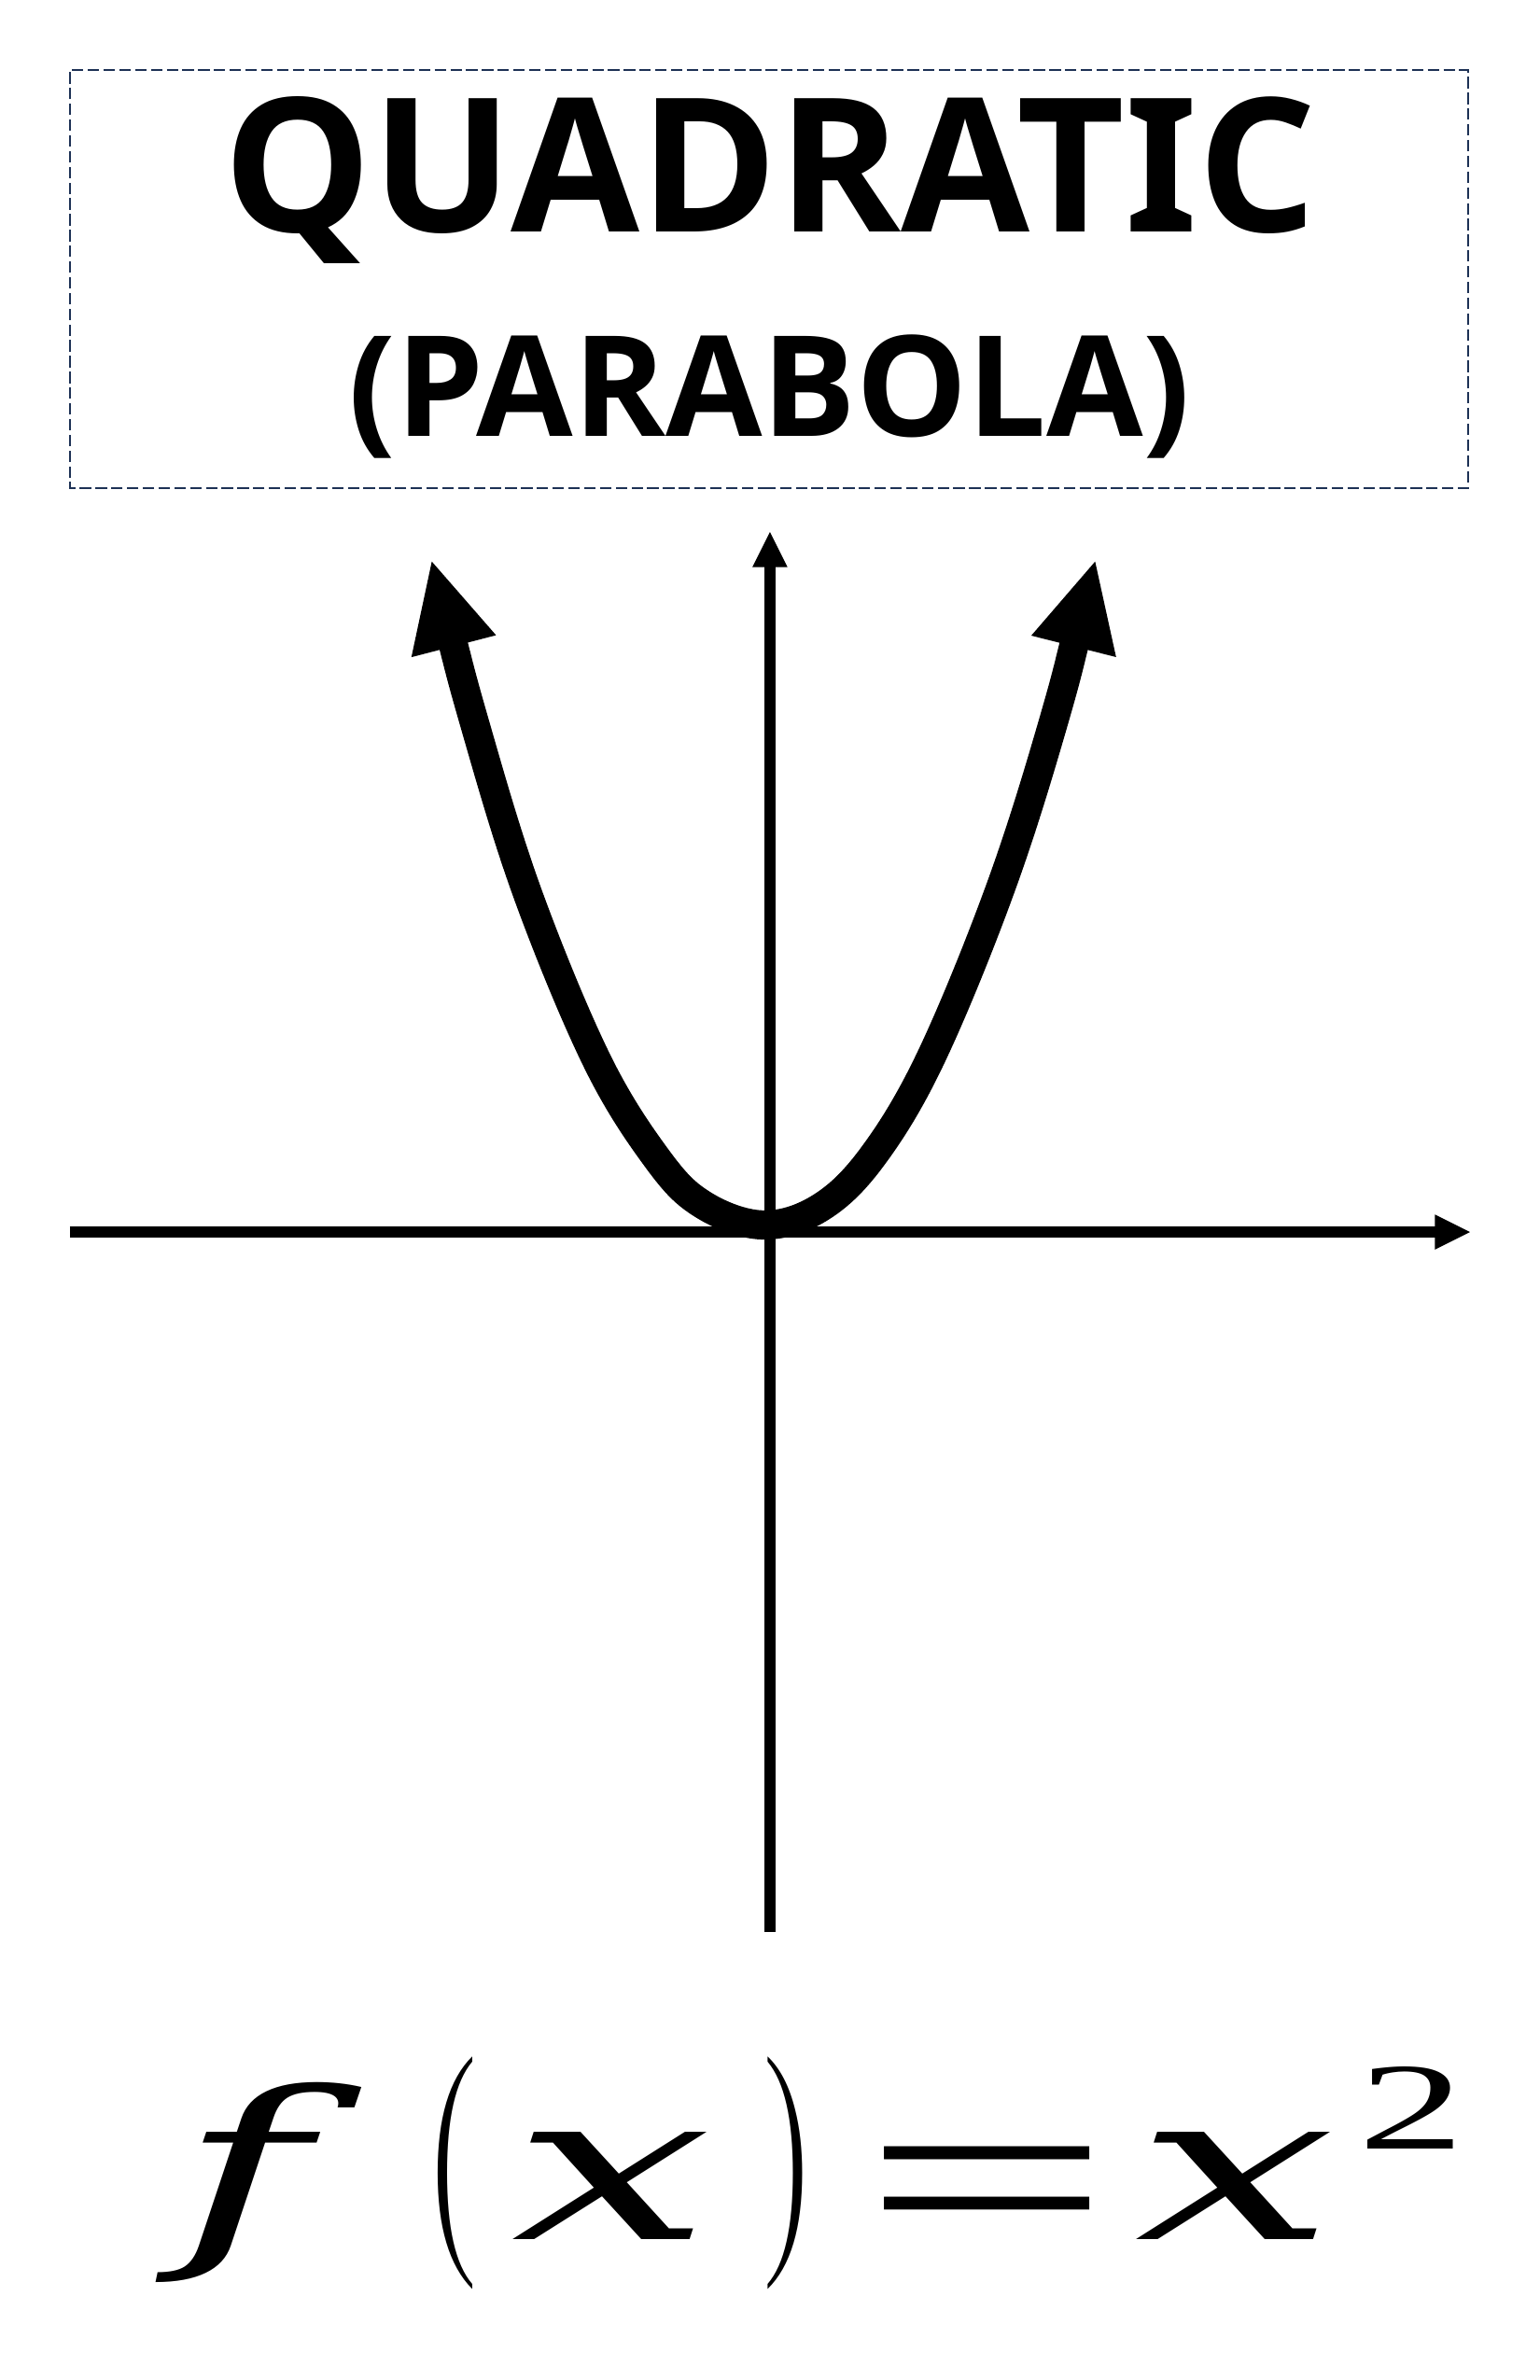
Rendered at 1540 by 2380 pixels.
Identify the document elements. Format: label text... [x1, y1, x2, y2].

text_box QUADRATIC (PARABOLA) [69, 42, 1470, 497]
text_box [771, 561, 1099, 1225]
text_box [69, 69, 1469, 489]
text_box [428, 561, 769, 1225]
